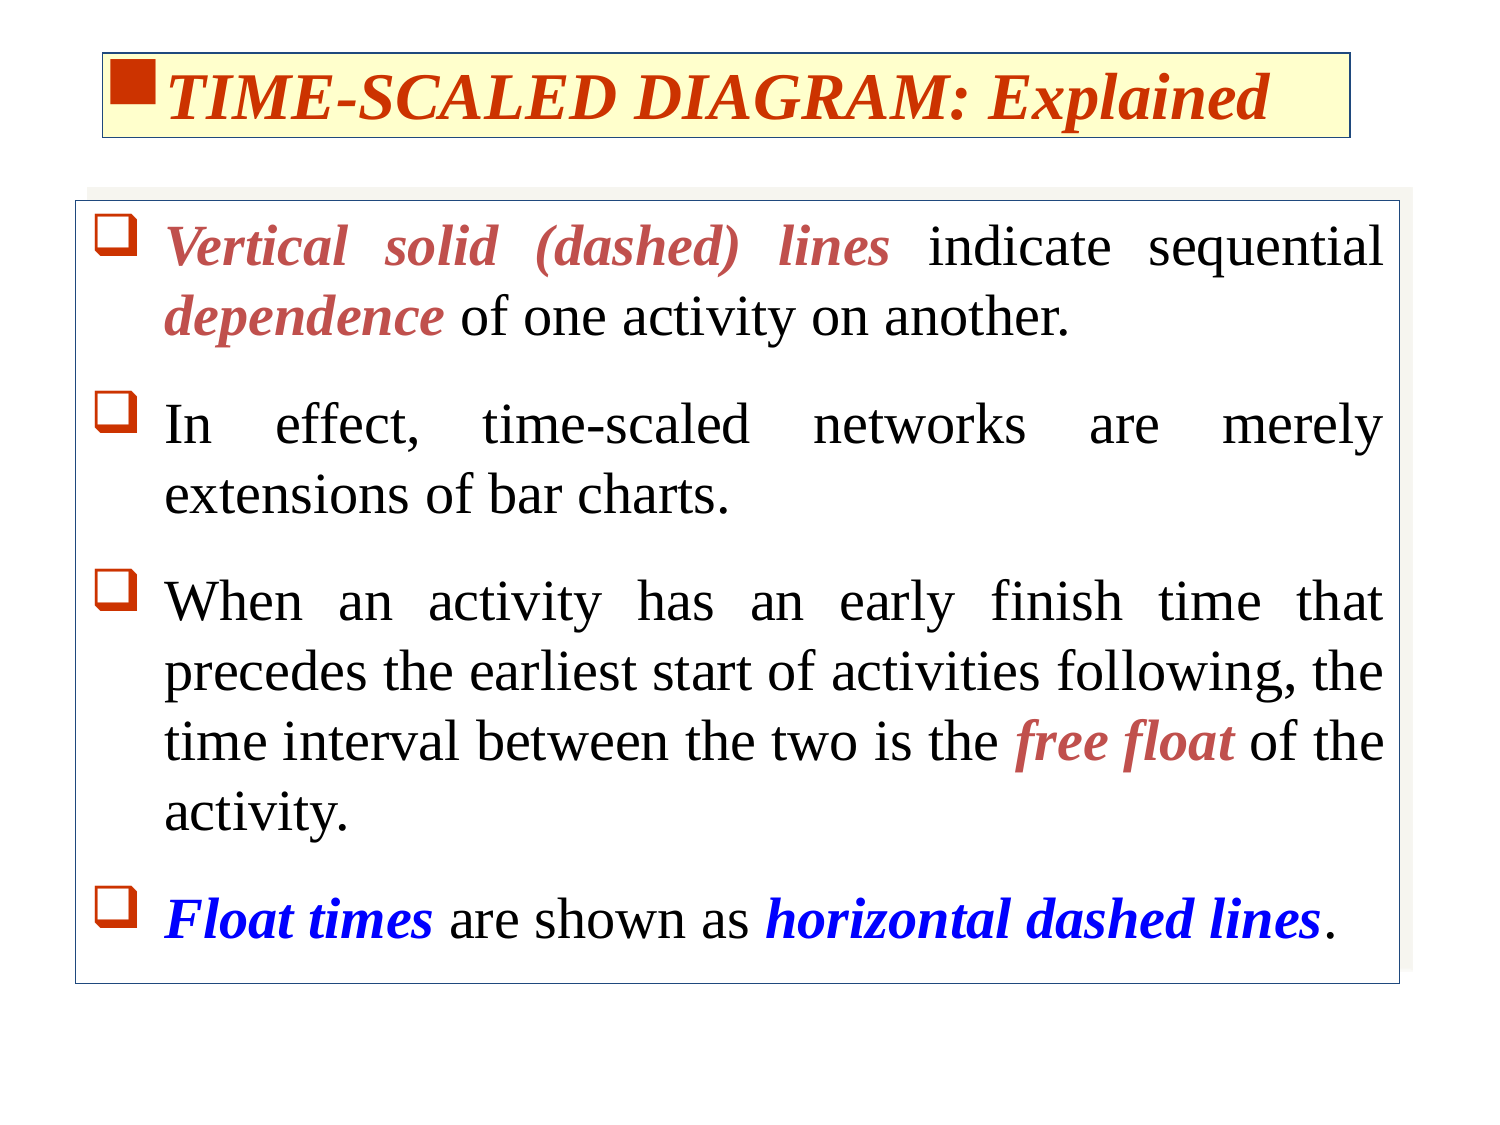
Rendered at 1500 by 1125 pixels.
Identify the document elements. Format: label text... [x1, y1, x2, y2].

list Vertical solid (dashed) lines indicate sequential dependence of one activity on another. In effect, time-scaled networks are merely extensions of bar charts. When an activity has an early finish time that precedes the earliest start of activities following, the time interval between the two is the free float of the activity. Float times are shown as horizontal dashed lines. [75, 200, 1400, 984]
text_box TIME-SCALED DIAGRAM: Explained [102, 52, 1350, 138]
